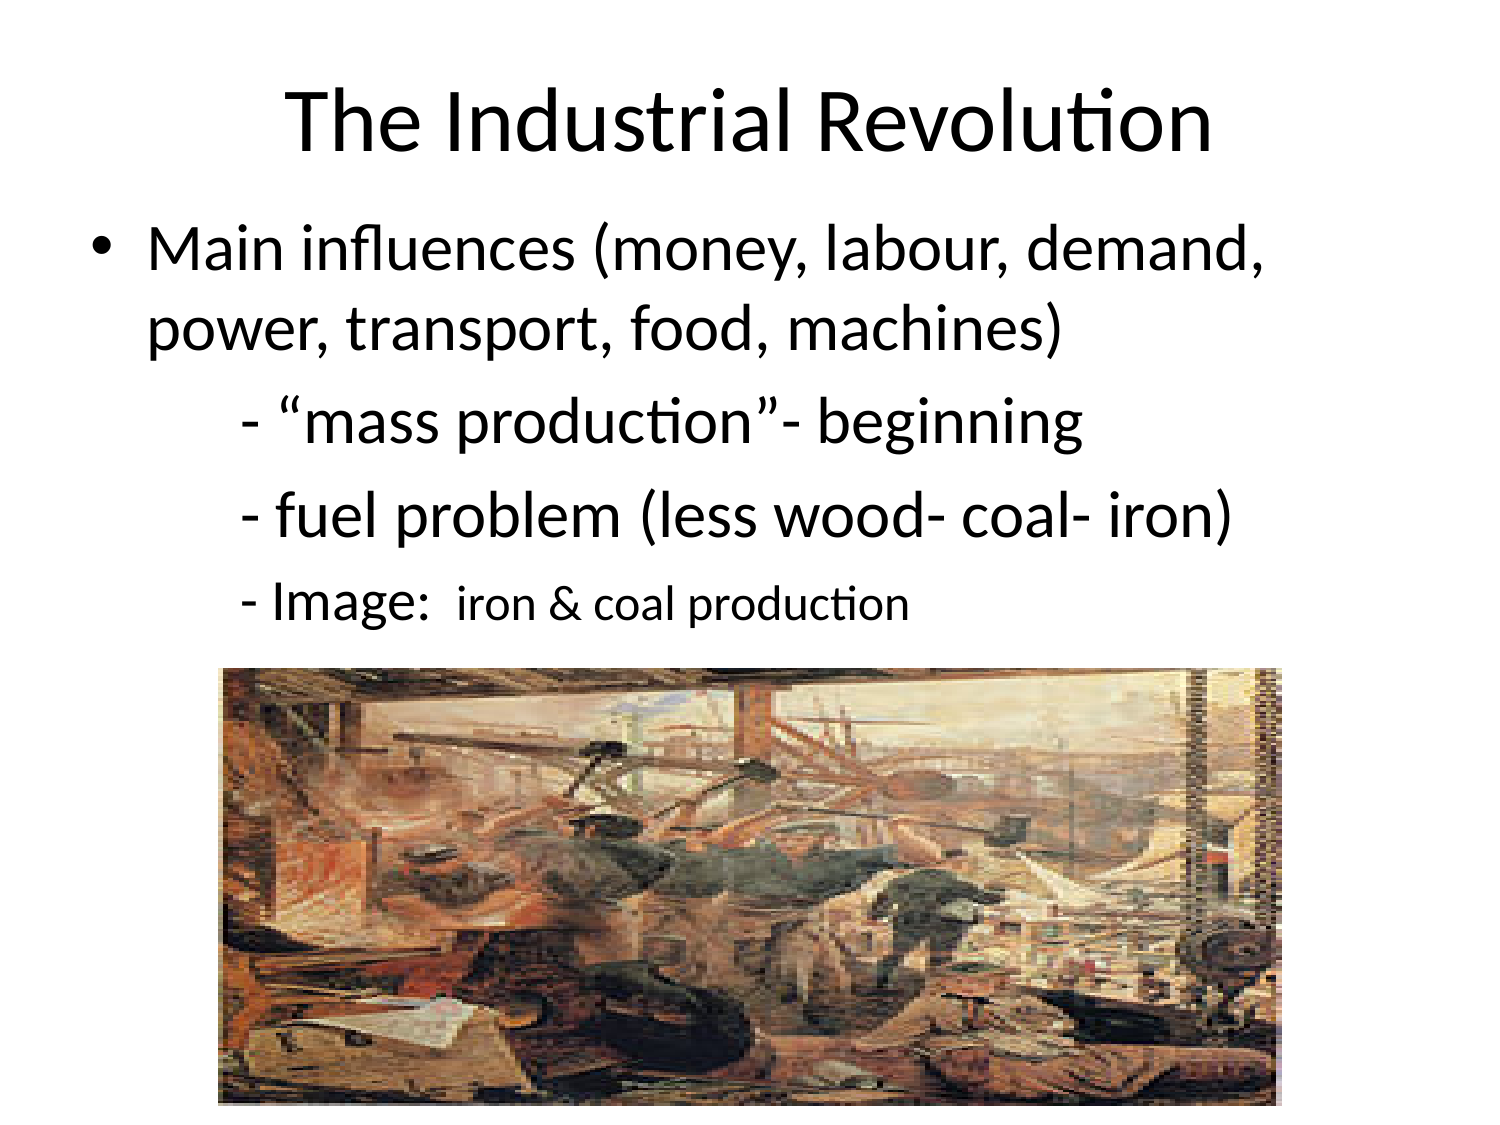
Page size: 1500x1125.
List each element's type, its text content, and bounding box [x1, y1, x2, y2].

list Main influences (money, labour, demand, power, transport, food, machines) - “mass production”- beginning - fuel problem (less wood- coal- iron) - Image: iron & coal production [75, 196, 1425, 1005]
title The Industrial Revolution [75, 45, 1425, 185]
picture [218, 668, 1282, 1107]
